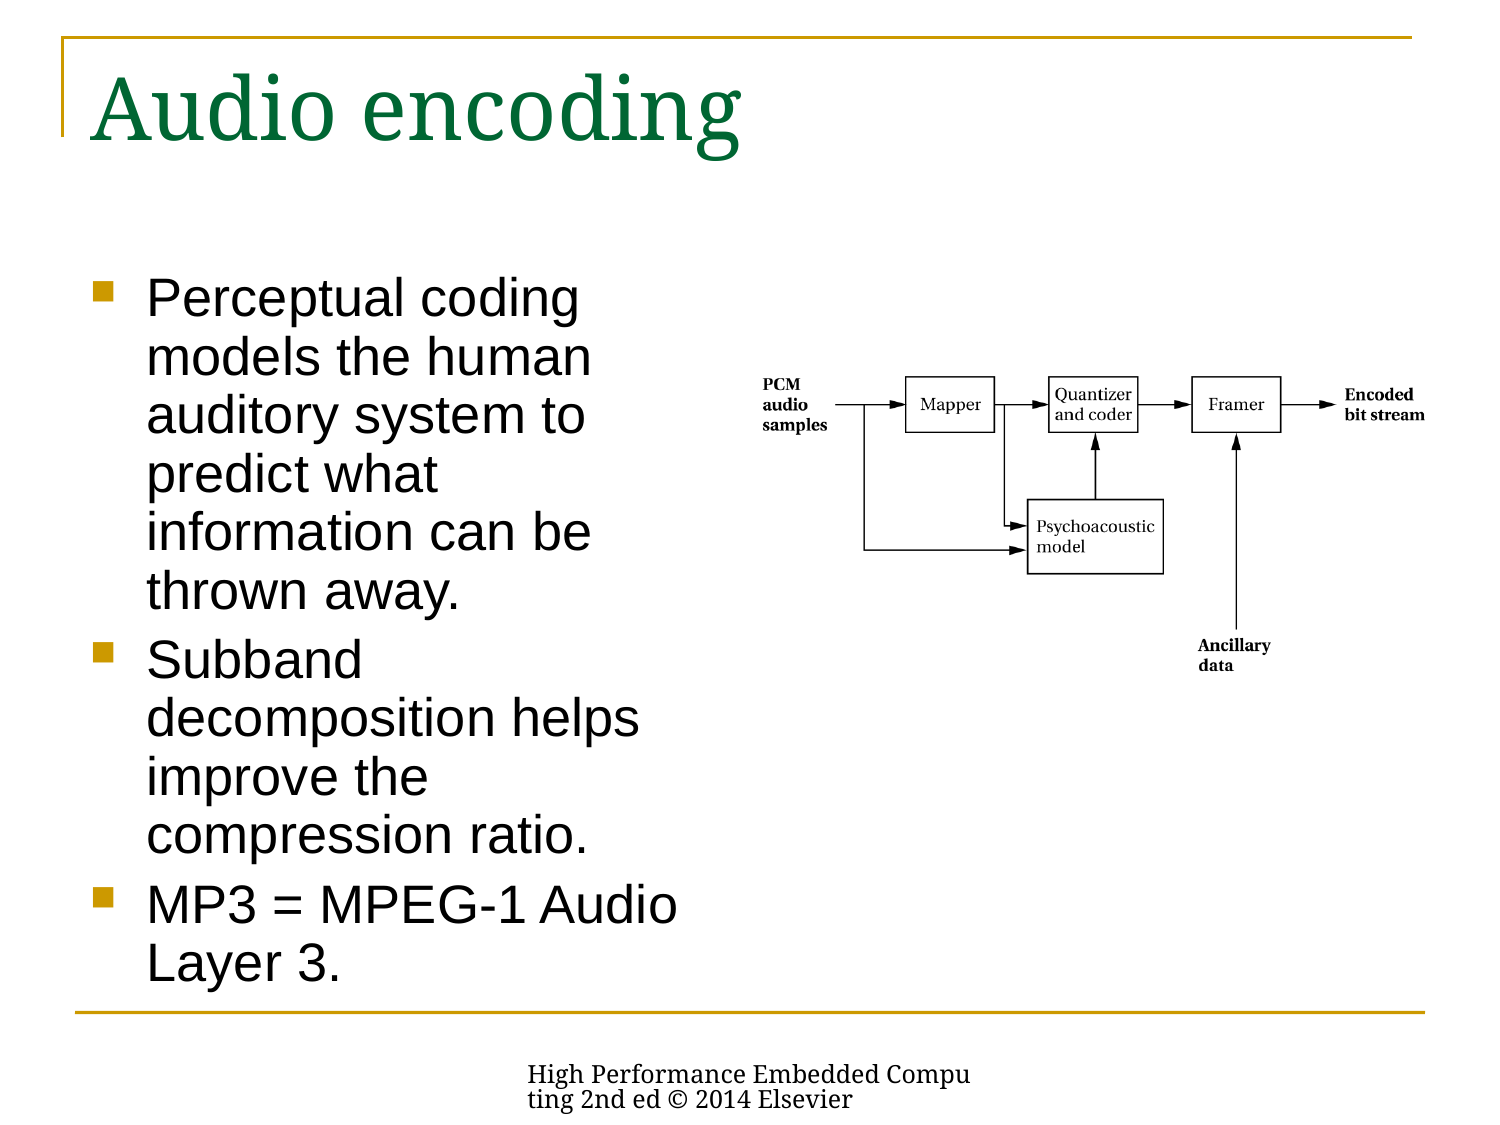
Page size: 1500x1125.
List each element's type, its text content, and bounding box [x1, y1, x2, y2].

title Audio encoding [75, 45, 1425, 233]
footer High Performance Embedded Computing 2nd ed © 2014 Elsevier [512, 1025, 988, 1100]
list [762, 374, 1426, 675]
list Perceptual coding models the human auditory system to predict what information can be thrown away. Subband decomposition helps improve the compression ratio. MP3 = MPEG-1 Audio Layer 3. [75, 262, 738, 1006]
